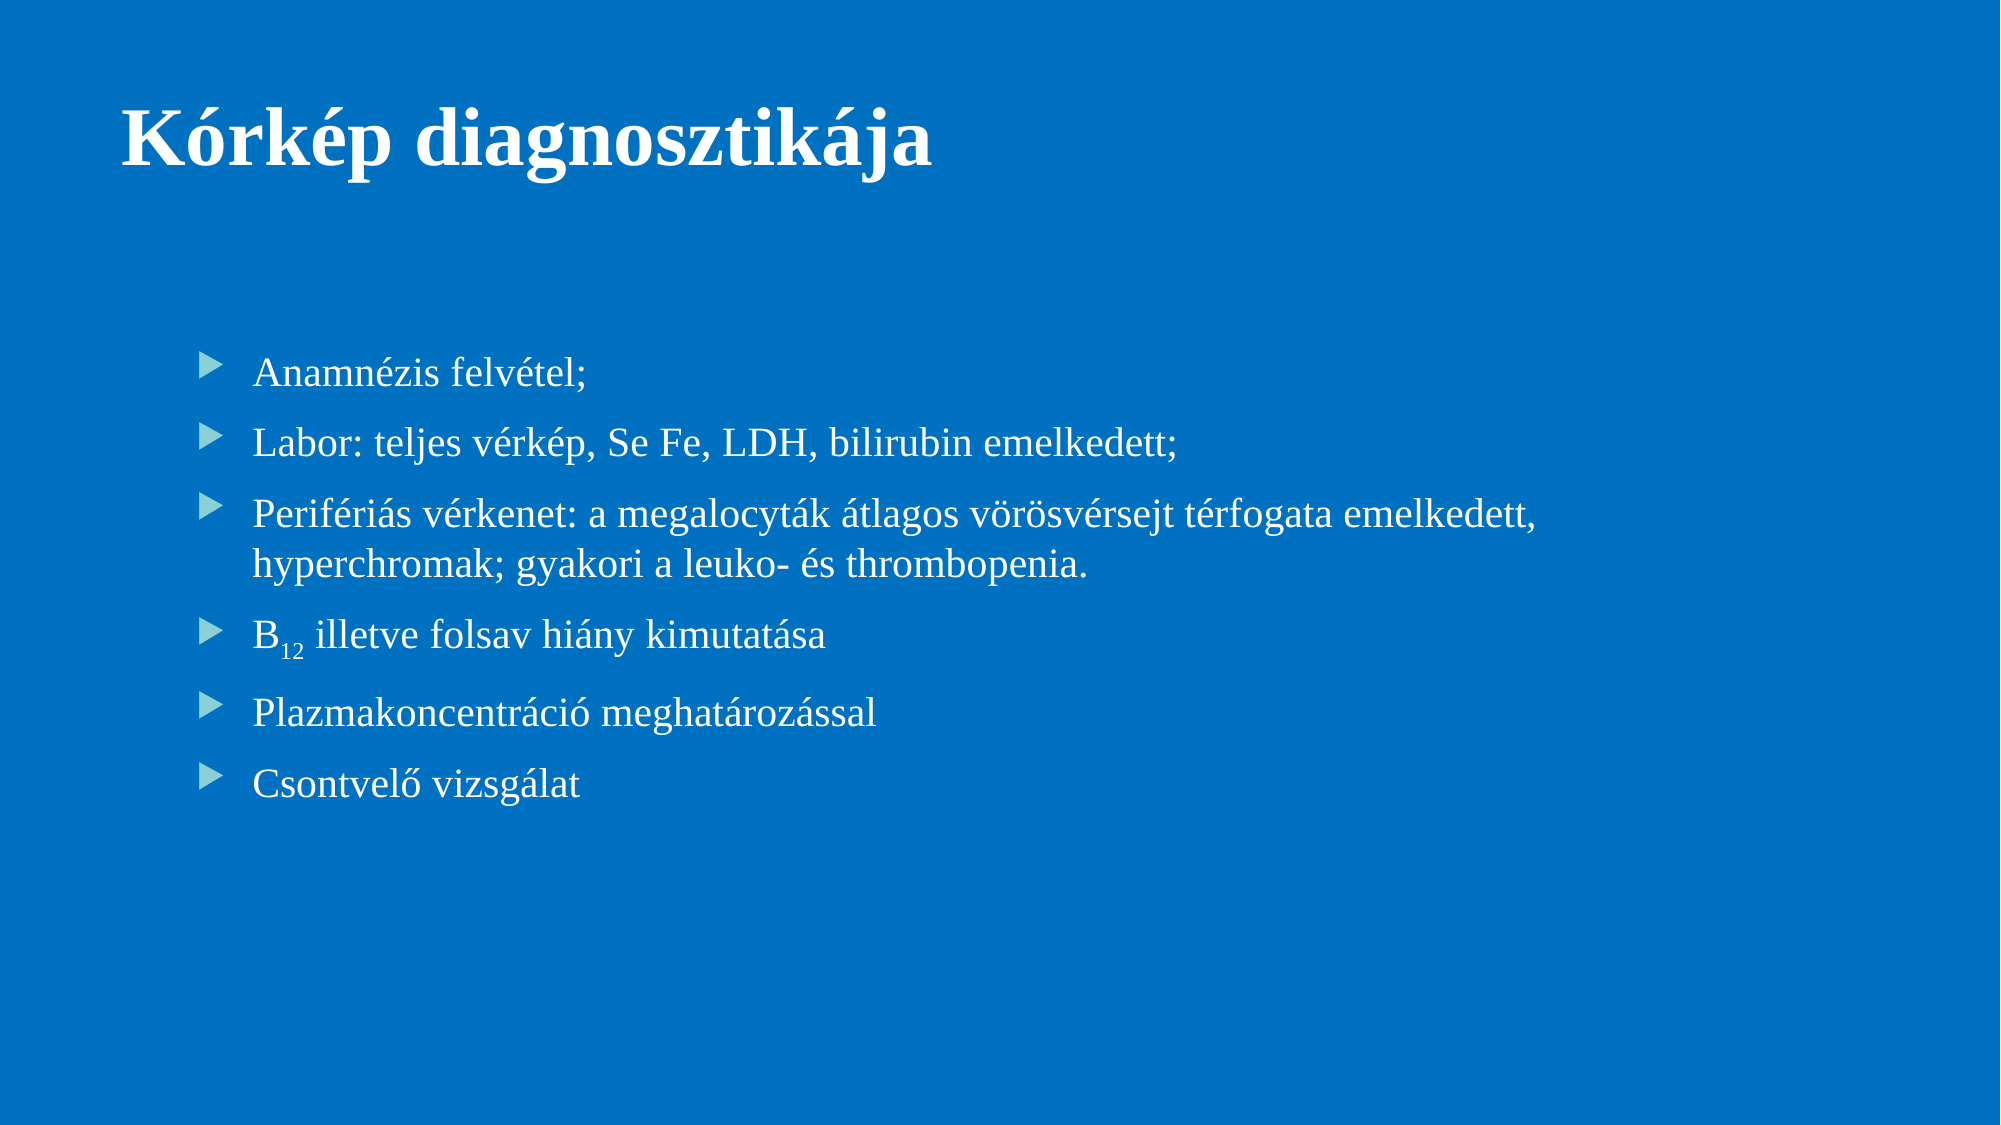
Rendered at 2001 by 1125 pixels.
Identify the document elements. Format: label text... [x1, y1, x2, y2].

title Kórkép diagnosztikája [106, 74, 1649, 304]
list Anamnézis felvétel; Labor: teljes vérkép, Se Fe, LDH, bilirubin emelkedett; Perifériás vérkenet: a megalocyták átlagos vörösvérsejt térfogata emelkedett, hyperchromak; gyakori a leuko- és thrombopenia. B12 illetve folsav hiány kimutatása Plazmakoncentráció meghatározással Csontvelő vizsgálat [181, 336, 1649, 1025]
